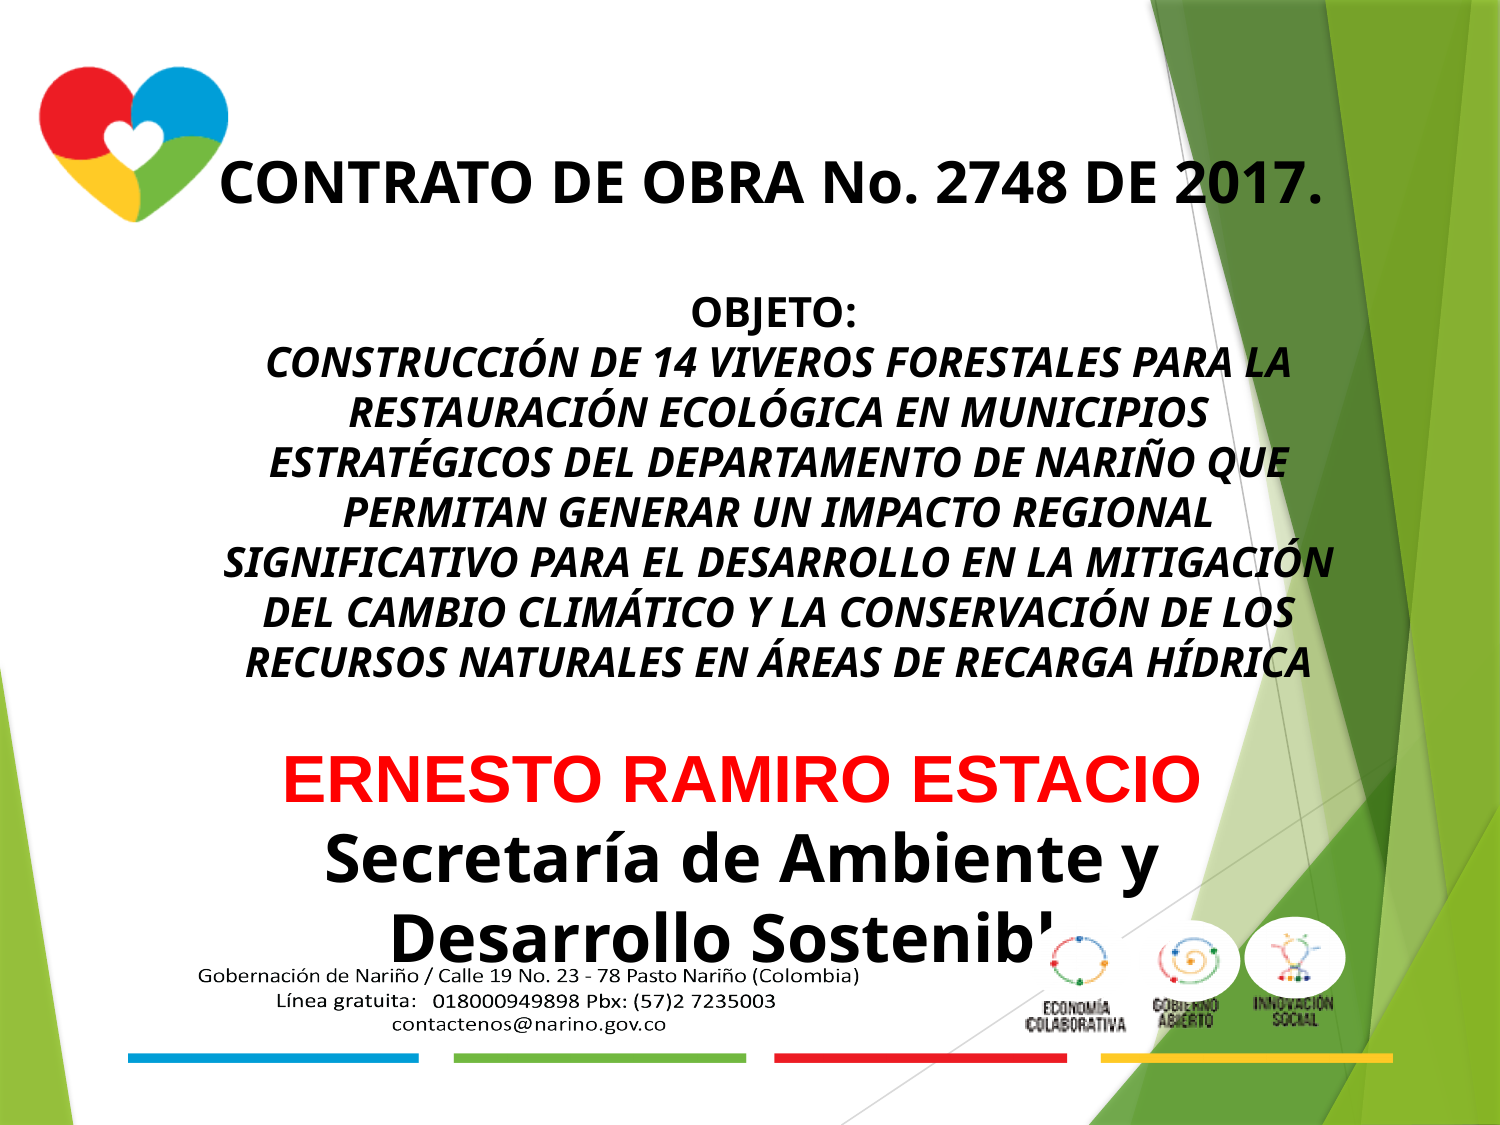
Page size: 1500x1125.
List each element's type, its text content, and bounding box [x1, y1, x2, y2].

text_box ERNESTO RAMIRO ESTACIO Secretaría de Ambiente y Desarrollo Sostenible [128, 728, 1356, 903]
picture [128, 903, 1394, 1063]
picture [19, 65, 249, 310]
text_box CONTRATO DE OBRA No. 2748 DE 2017. OBJETO: CONSTRUCCIÓN DE 14 VIVEROS FORESTALES PARA LA RESTAURACIÓN ECOLÓGICA EN MUNICIPIOS ESTRATÉGICOS DEL DEPARTAMENTO DE NARIÑO QUE PERMITAN GENERAR UN IMPACTO REGIONAL SIGNIFICATIVO PARA EL DESARROLLO EN LA MITIGACIÓN DEL CAMBIO CLIMÁTICO Y LA CONSERVACIÓN DE LOS RECURSOS NATURALES EN ÁREAS DE RECARGA HÍDRICA [201, 67, 1356, 686]
